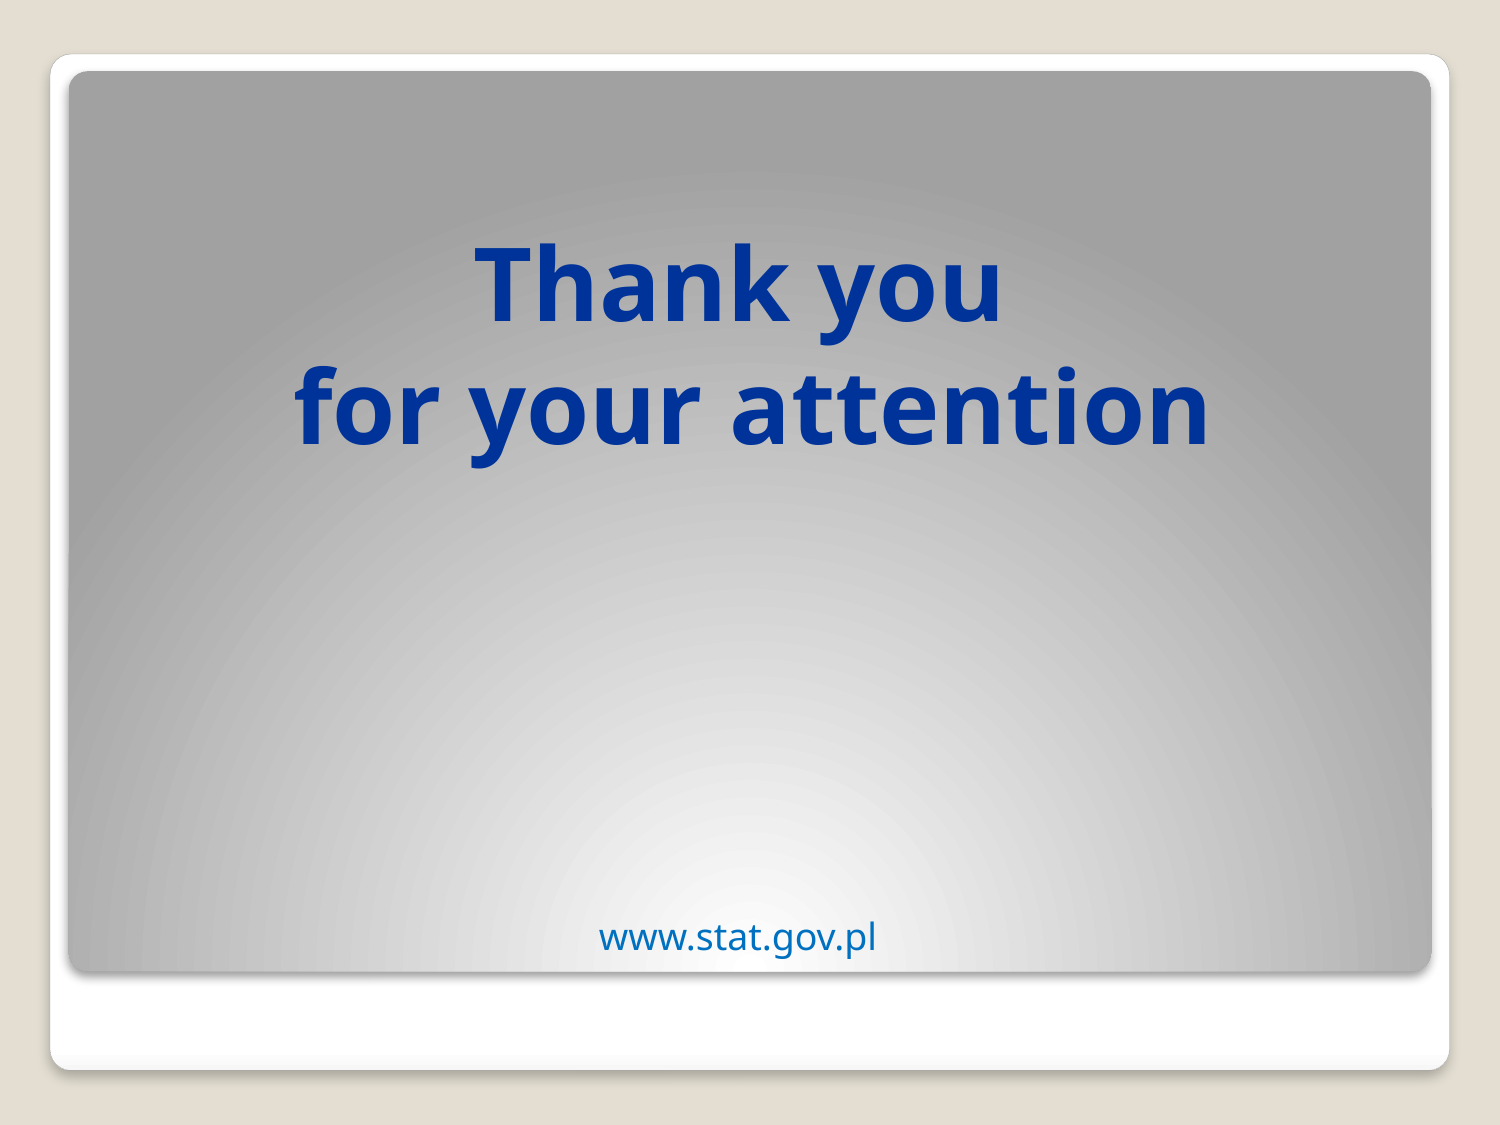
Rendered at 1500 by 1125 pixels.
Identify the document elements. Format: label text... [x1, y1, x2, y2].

title Thank you for your attention [88, 172, 1418, 528]
text_box www.stat.gov.pl [76, 905, 1400, 965]
